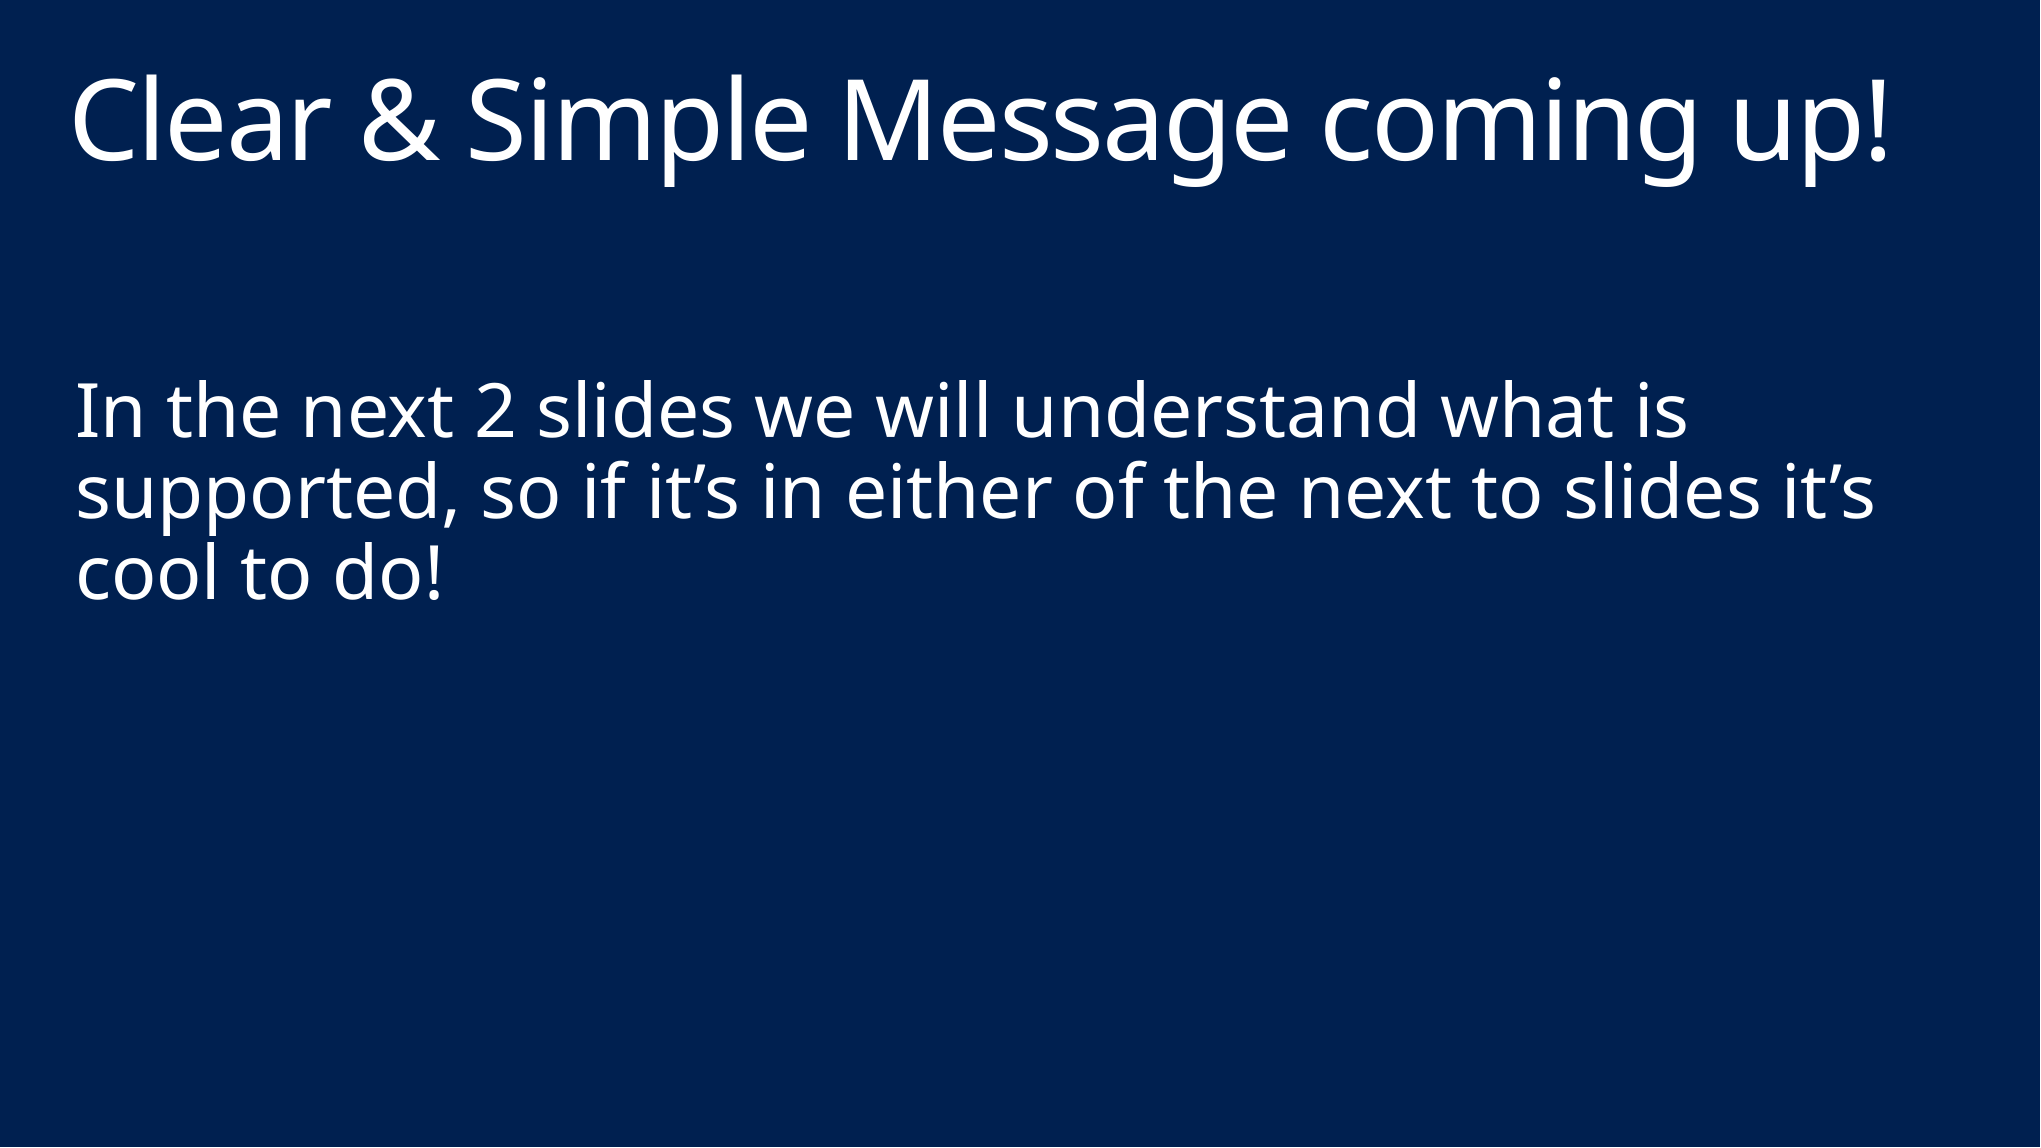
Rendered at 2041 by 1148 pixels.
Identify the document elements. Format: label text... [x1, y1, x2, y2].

text_box In the next 2 slides we will understand what is supported, so if it’s in either of the next to slides it’s cool to do! [44, 349, 1944, 640]
title Clear & Simple Message coming up! [45, 48, 1996, 200]
